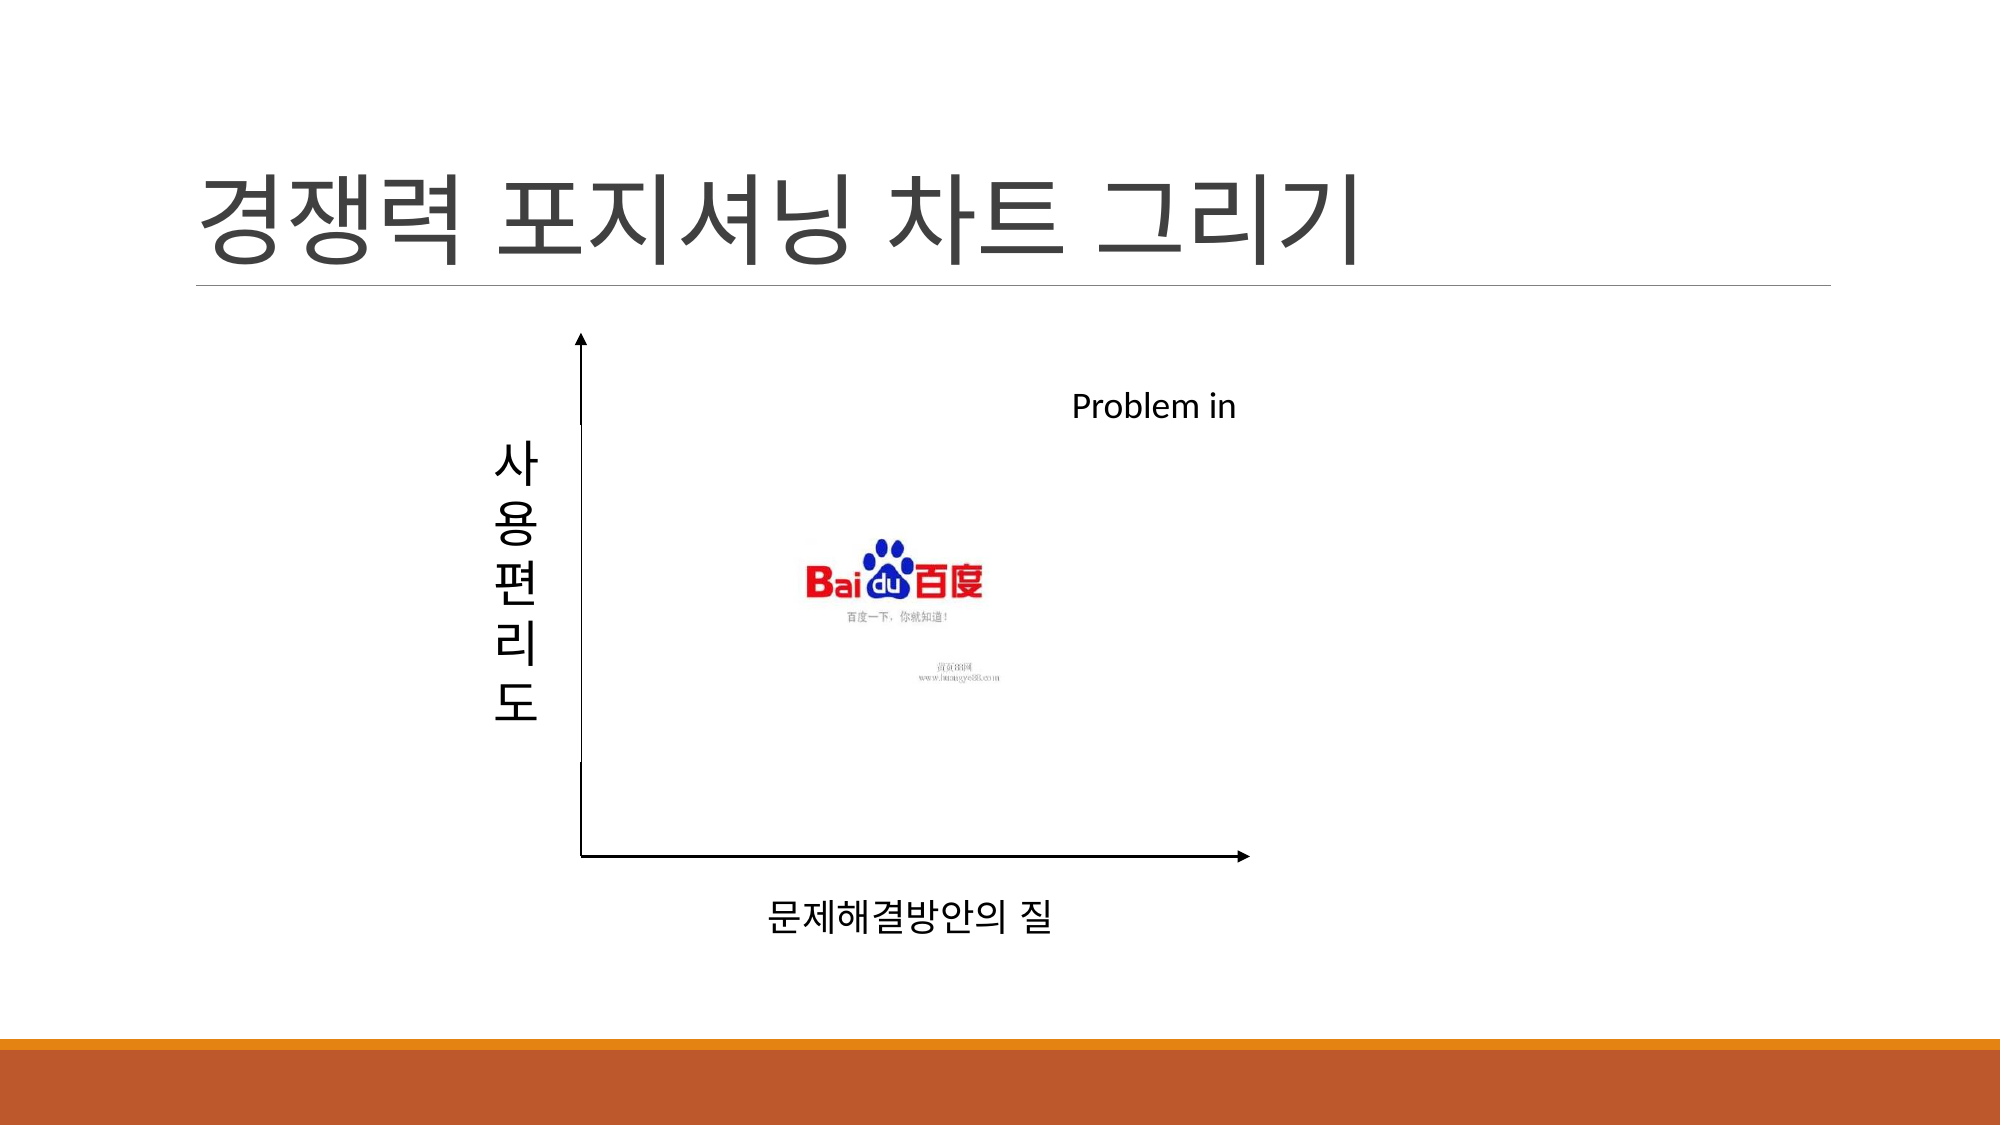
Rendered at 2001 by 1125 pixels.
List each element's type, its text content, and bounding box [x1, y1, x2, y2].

text_box 문제해결방안의 질 [752, 886, 1124, 981]
text_box 사용편리도 [478, 425, 577, 762]
title 경쟁력 포지셔닝 차트 그리기 [180, 47, 1830, 285]
picture [786, 504, 1006, 685]
text_box Problem in [1057, 373, 1277, 434]
